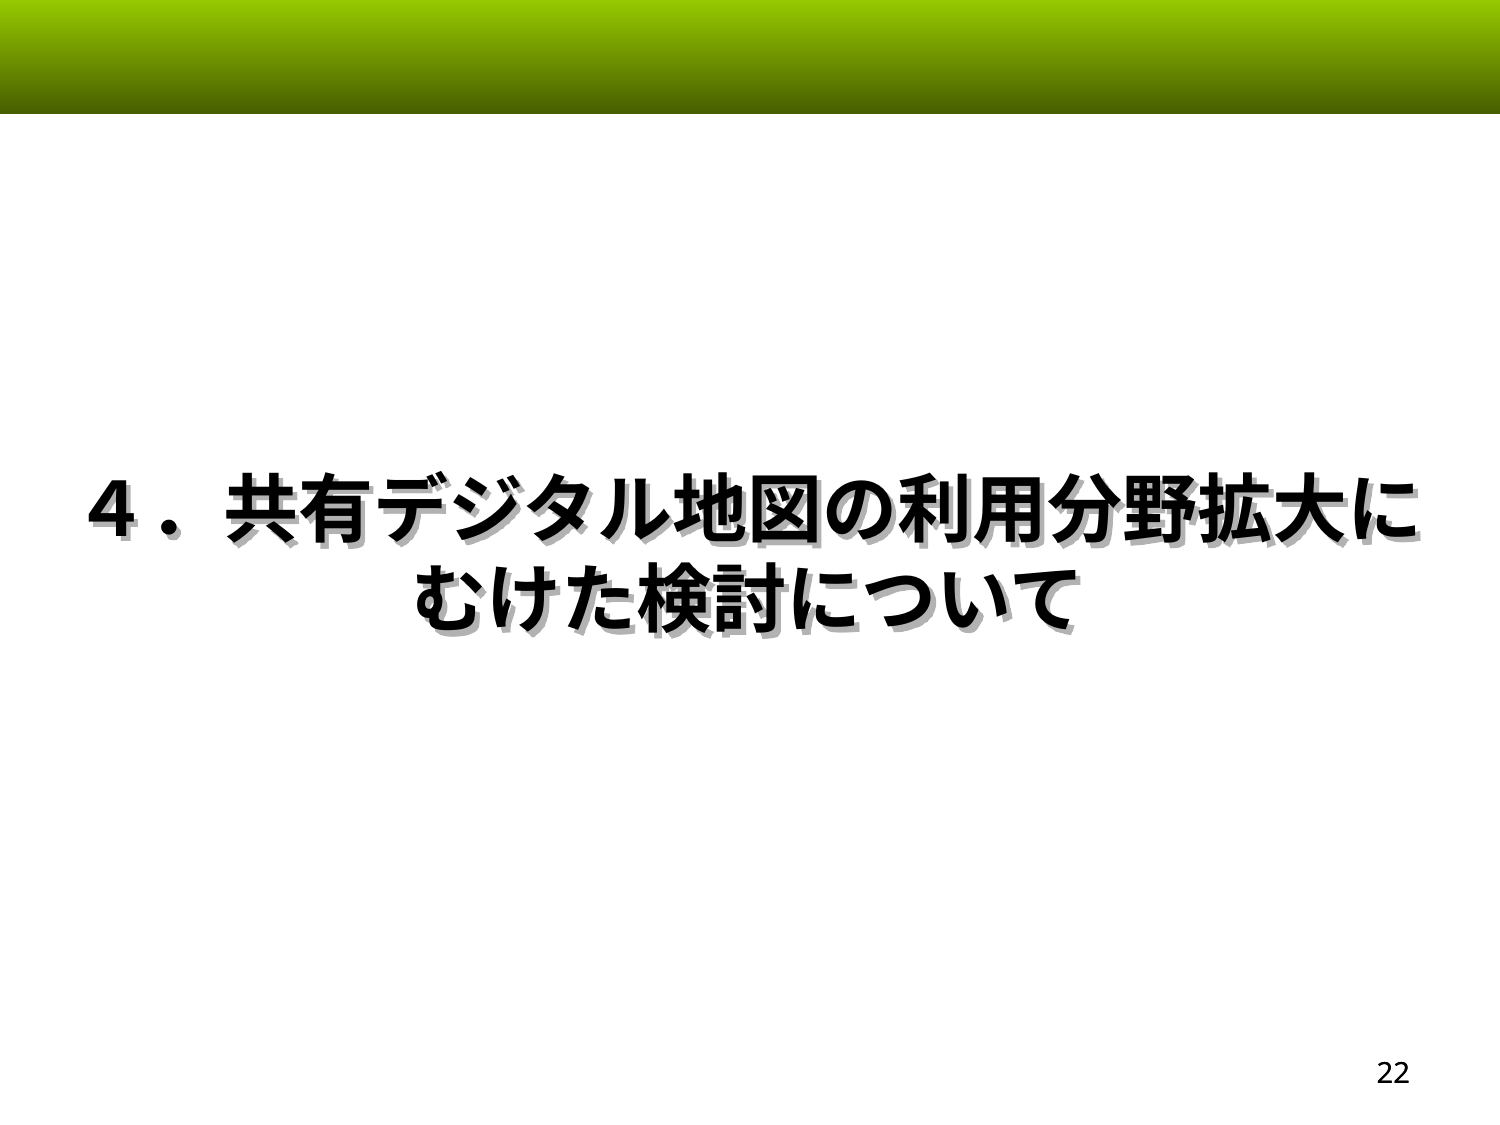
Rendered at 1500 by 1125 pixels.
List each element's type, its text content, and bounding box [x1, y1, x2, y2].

text_box ４．共有デジタル地図の利用分野拡大に むけた検討について [12, 433, 1484, 670]
text_box 21 [1074, 1046, 1425, 1103]
